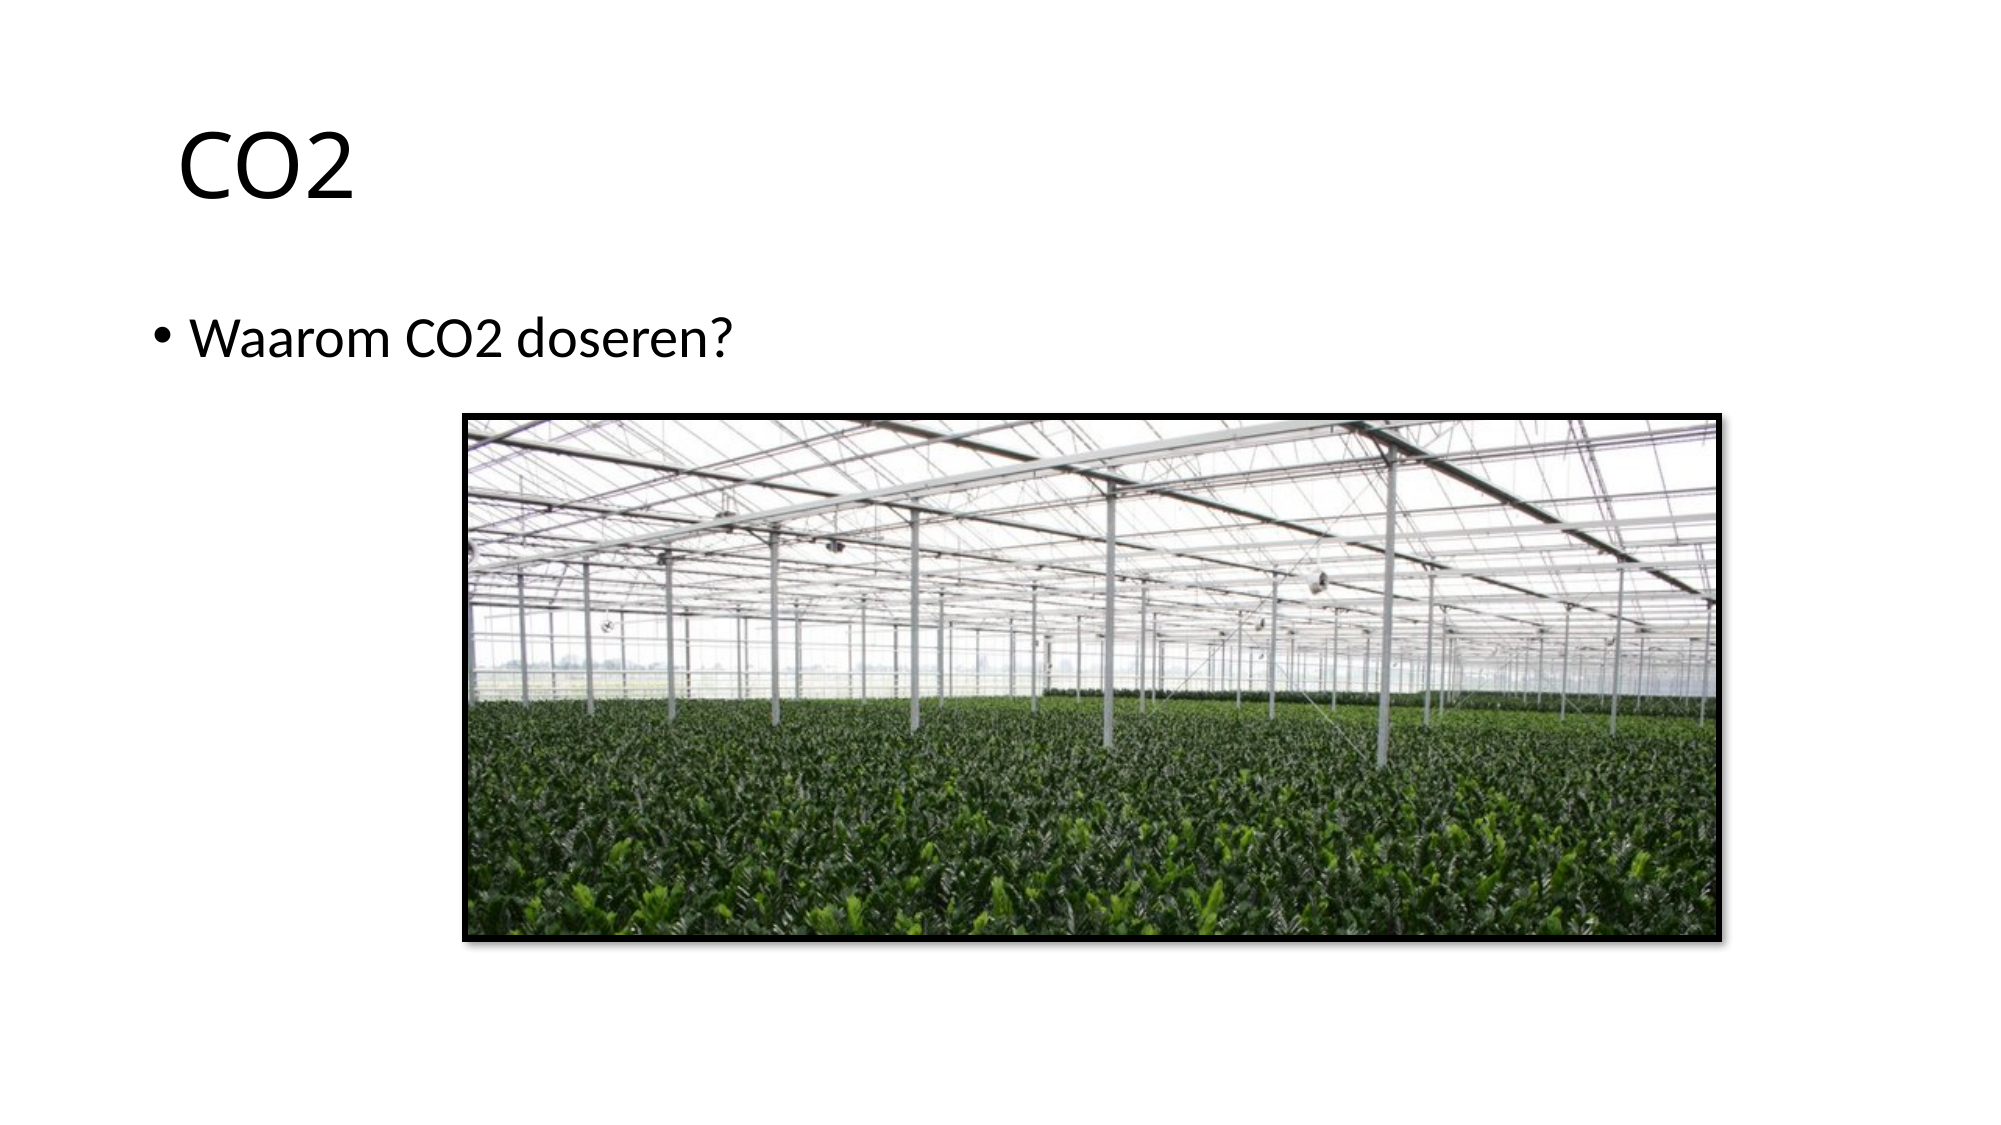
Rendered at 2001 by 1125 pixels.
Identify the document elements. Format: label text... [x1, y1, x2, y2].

title CO2 [137, 59, 1863, 278]
list Waarom CO2 doseren? [137, 299, 1863, 1014]
picture [468, 419, 1716, 936]
